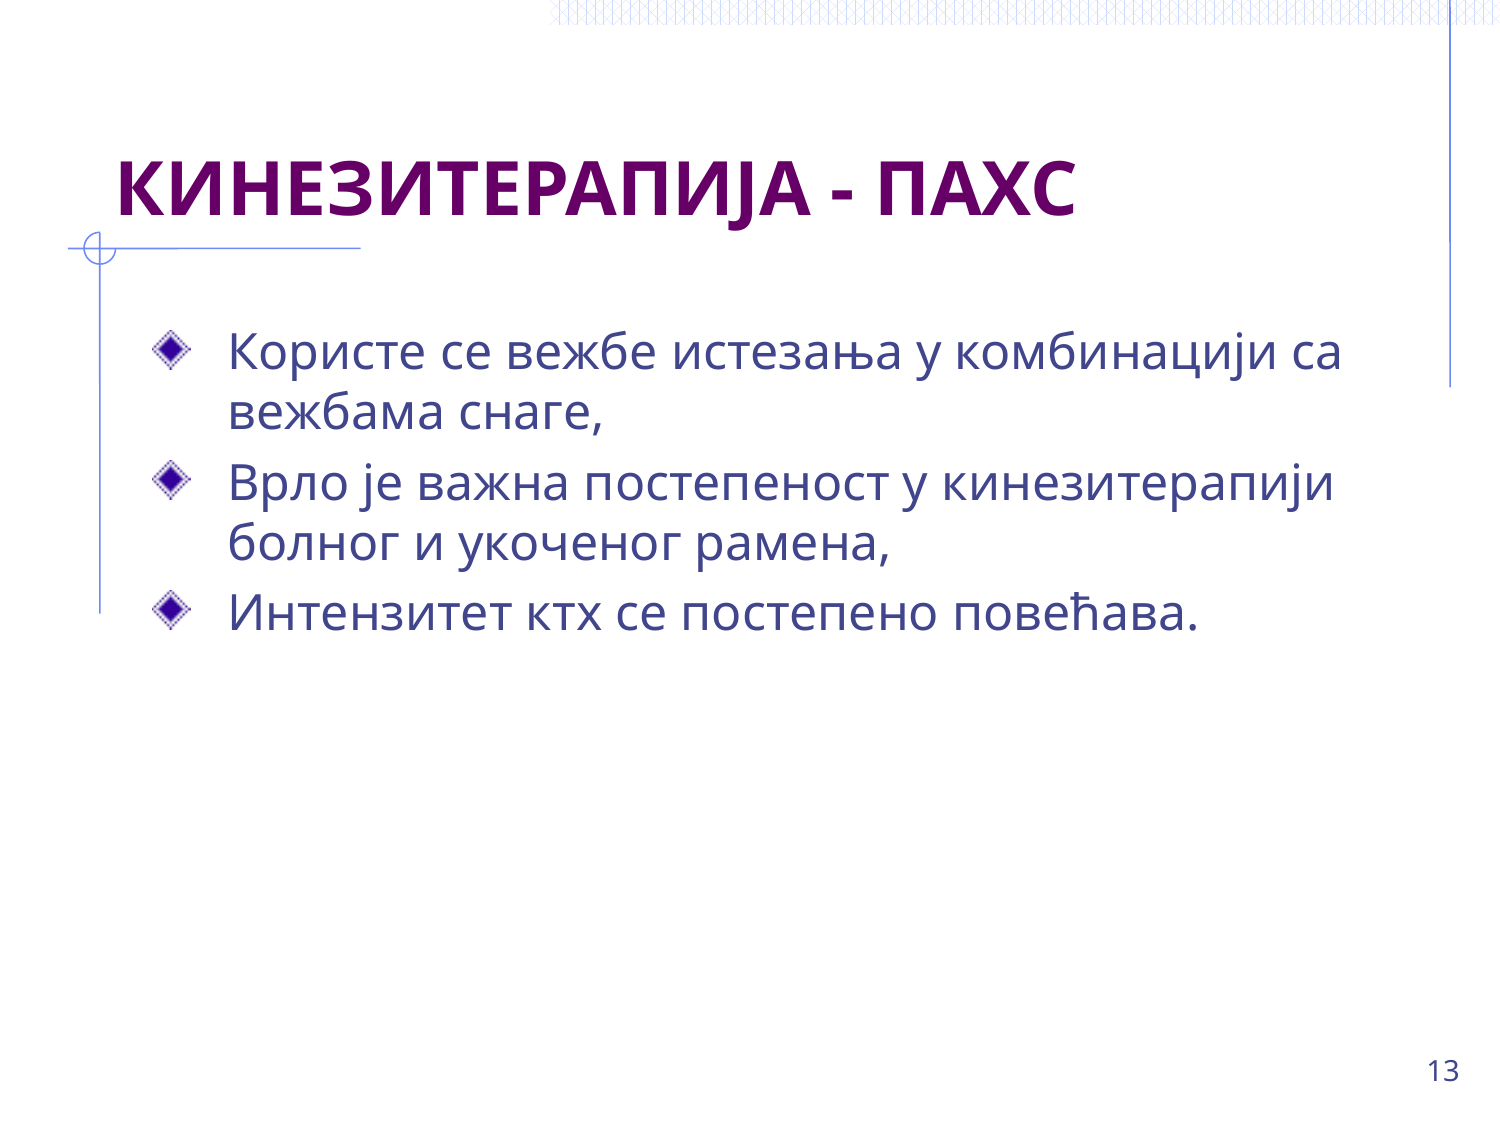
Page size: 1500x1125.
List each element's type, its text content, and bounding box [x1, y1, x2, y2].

list Користе се вежбе истезања у комбинацији са вежбама снаге, Врло је важна постепеност у кинезитерапији болног и укоченог рамена, Интензитет ктх се постепено повећава. [137, 312, 1413, 988]
picture [152, 460, 191, 500]
picture [152, 590, 191, 630]
picture [152, 330, 191, 370]
title КИНЕЗИТЕРАПИЈА - ПАХС [99, 49, 1376, 238]
slide_number 13 [1162, 1025, 1475, 1100]
